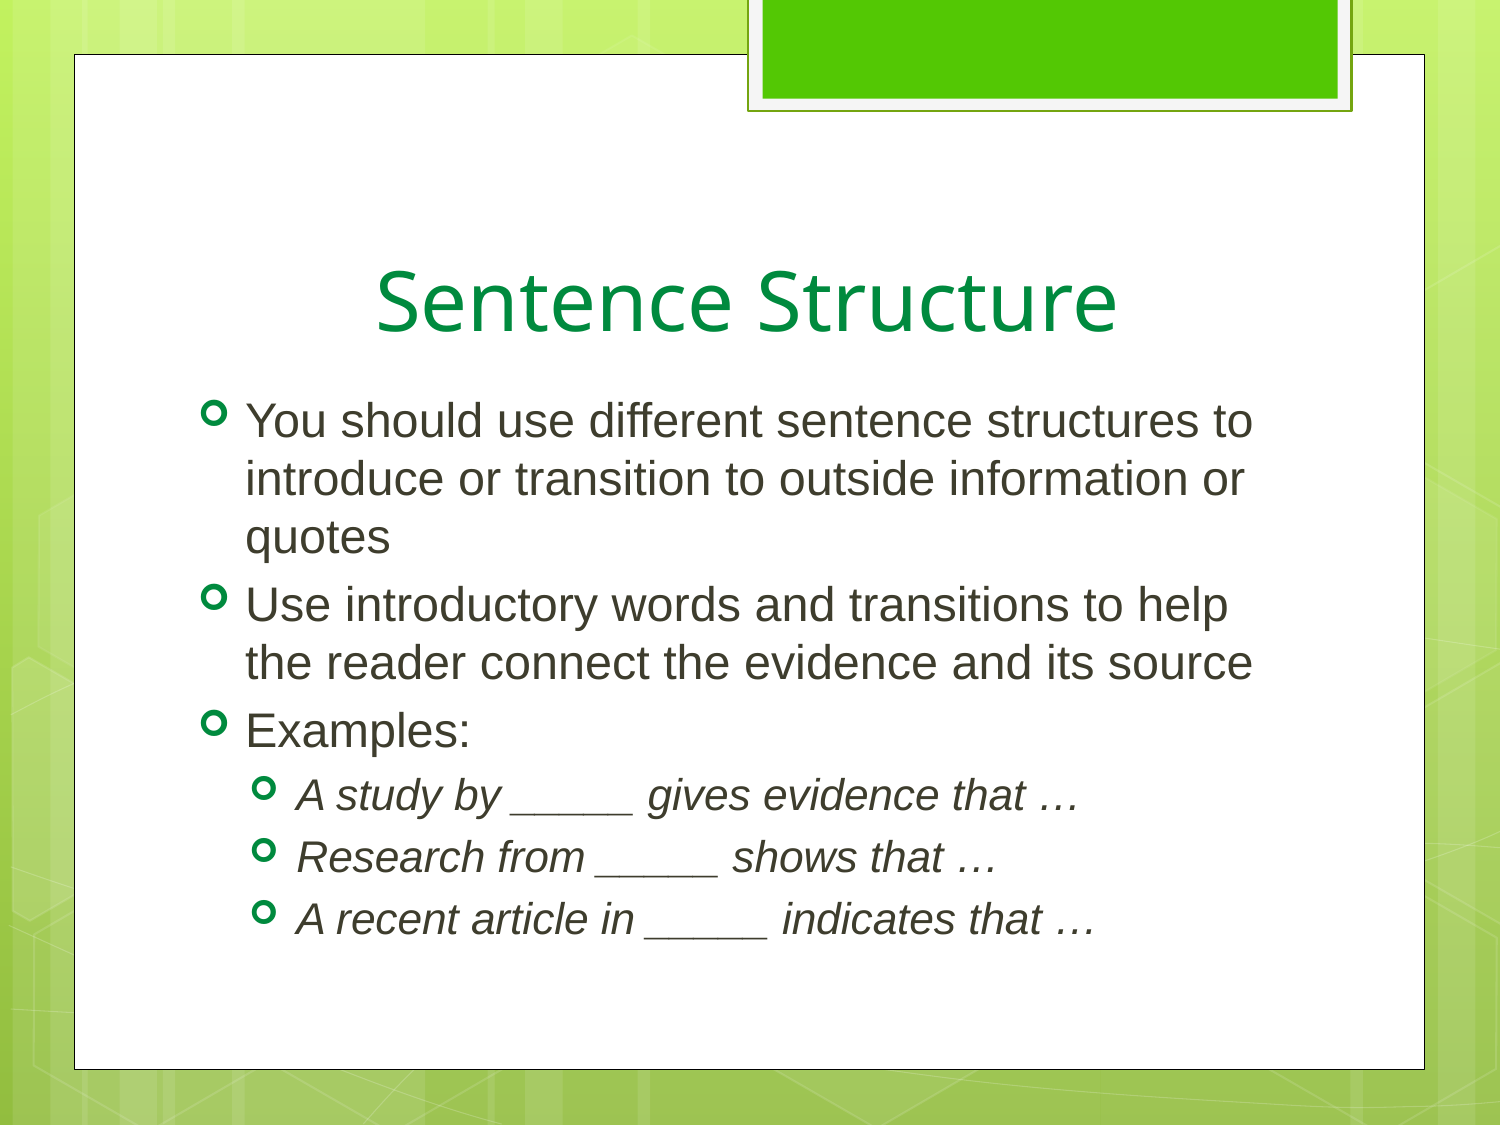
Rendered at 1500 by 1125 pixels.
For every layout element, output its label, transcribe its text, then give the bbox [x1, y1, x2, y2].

list You should use different sentence structures to introduce or transition to outside information or quotes Use introductory words and transitions to help the reader connect the evidence and its source Examples: A study by _____ gives evidence that … Research from _____ shows that … A recent article in _____ indicates that … [171, 381, 1283, 957]
title Sentence Structure [171, 168, 1324, 357]
